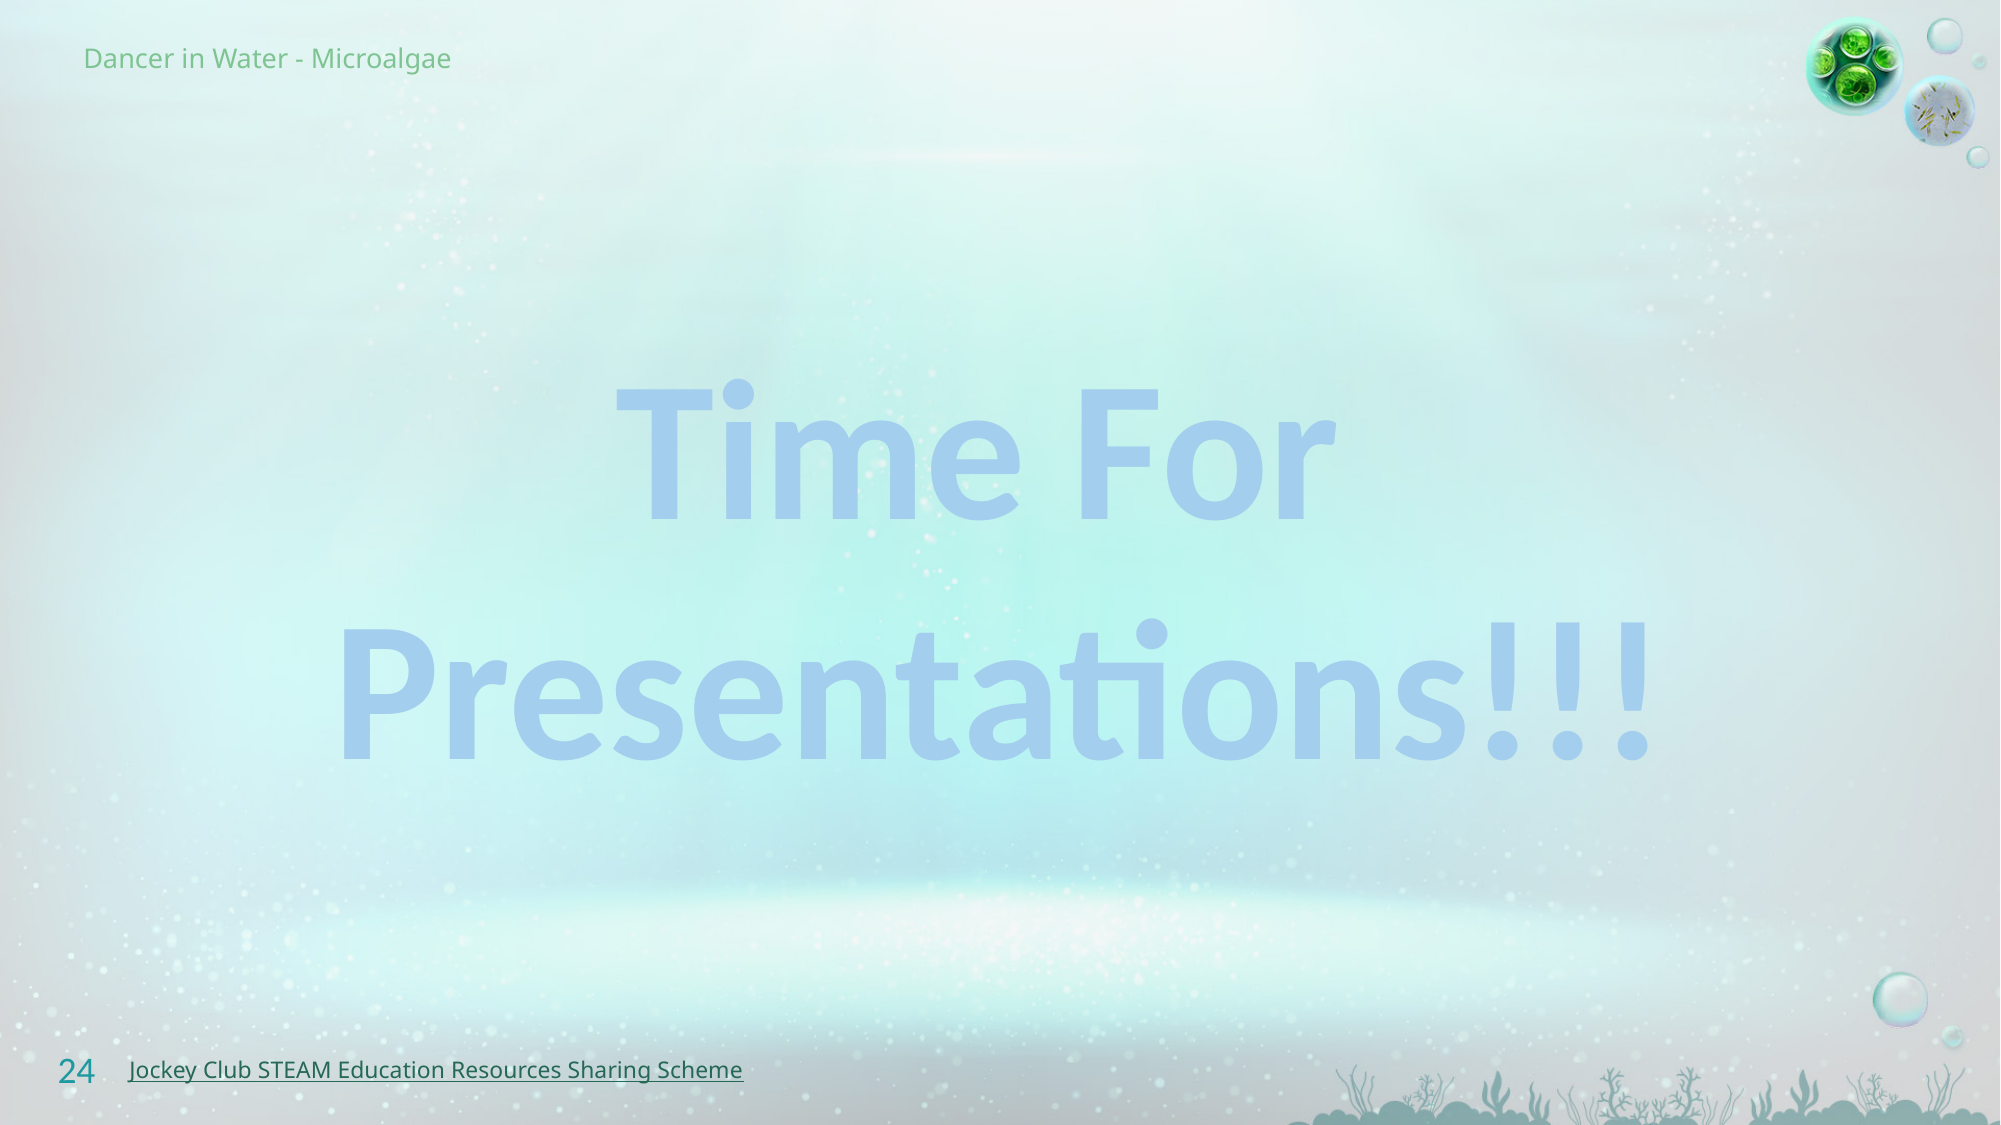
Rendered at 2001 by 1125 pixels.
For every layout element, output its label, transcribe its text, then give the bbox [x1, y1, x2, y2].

picture [0, 0, 2001, 1125]
slide_number 24 [35, 1038, 118, 1099]
text_box Time For Presentations!!! [317, 312, 1682, 808]
